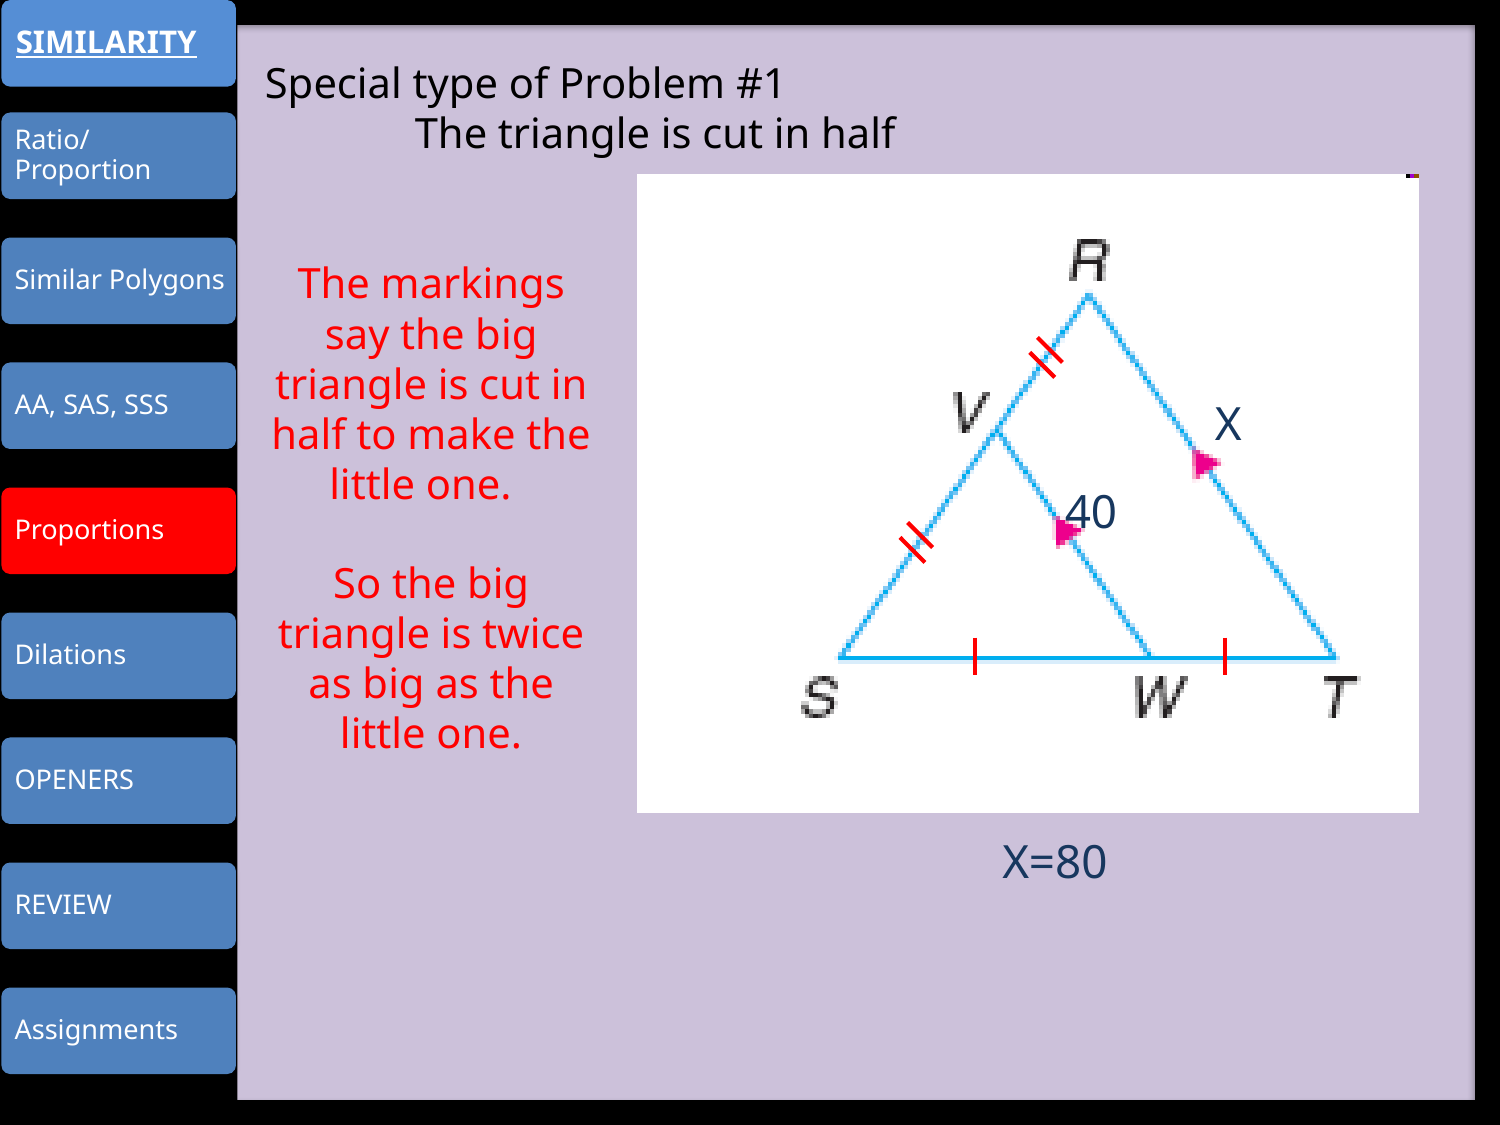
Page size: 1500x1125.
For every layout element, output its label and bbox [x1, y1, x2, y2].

text_box [0, 0, 238, 1125]
text_box [907, 522, 933, 548]
picture [637, 174, 1420, 813]
text_box [1029, 352, 1056, 378]
text_box [1037, 337, 1063, 363]
text_box [238, 0, 1500, 1125]
text_box [899, 537, 926, 563]
